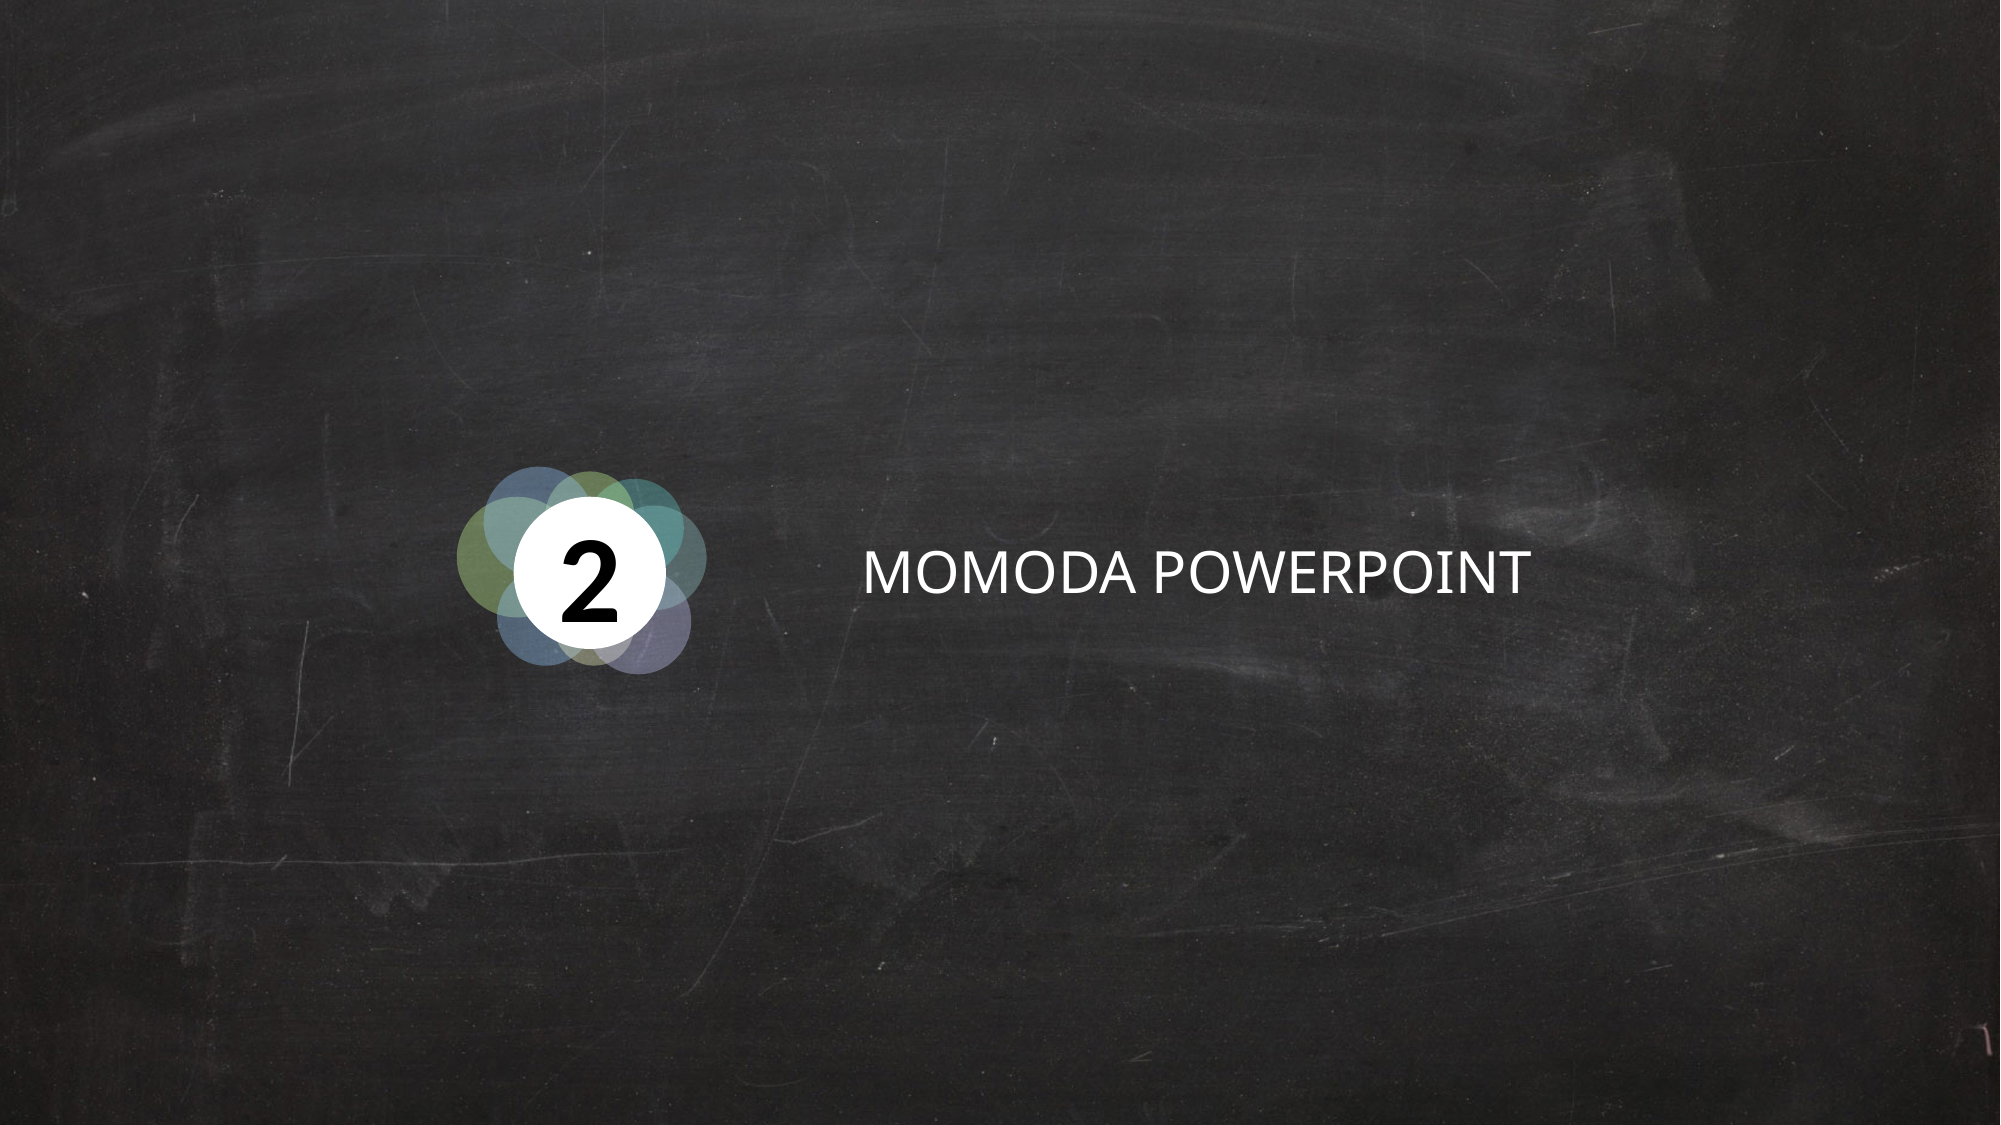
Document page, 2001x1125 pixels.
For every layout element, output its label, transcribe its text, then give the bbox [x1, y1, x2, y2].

text_box MOMODA POWERPOINT [846, 527, 1627, 613]
picture [0, 0, 2000, 1125]
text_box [456, 466, 707, 675]
